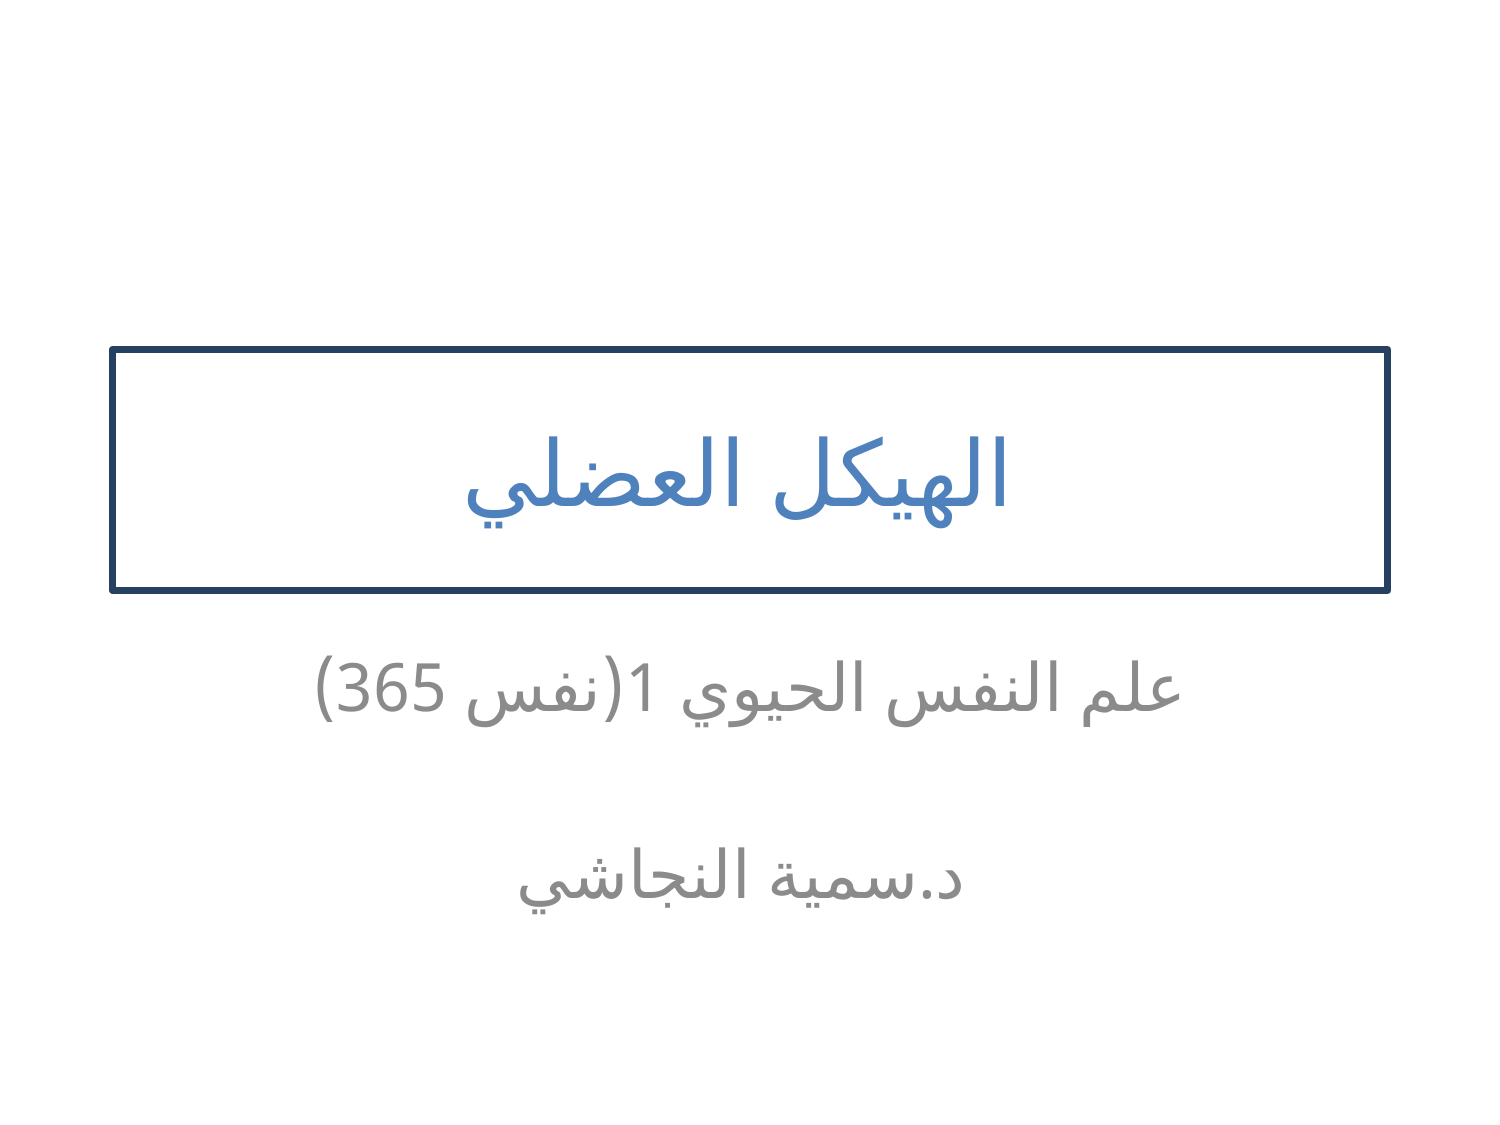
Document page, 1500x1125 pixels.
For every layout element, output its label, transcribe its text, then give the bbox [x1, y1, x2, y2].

subtitle علم النفس الحيوي 1(نفس 365) د.سمية النجاشي [225, 637, 1275, 925]
title الهيكل العضلي [112, 349, 1388, 591]
